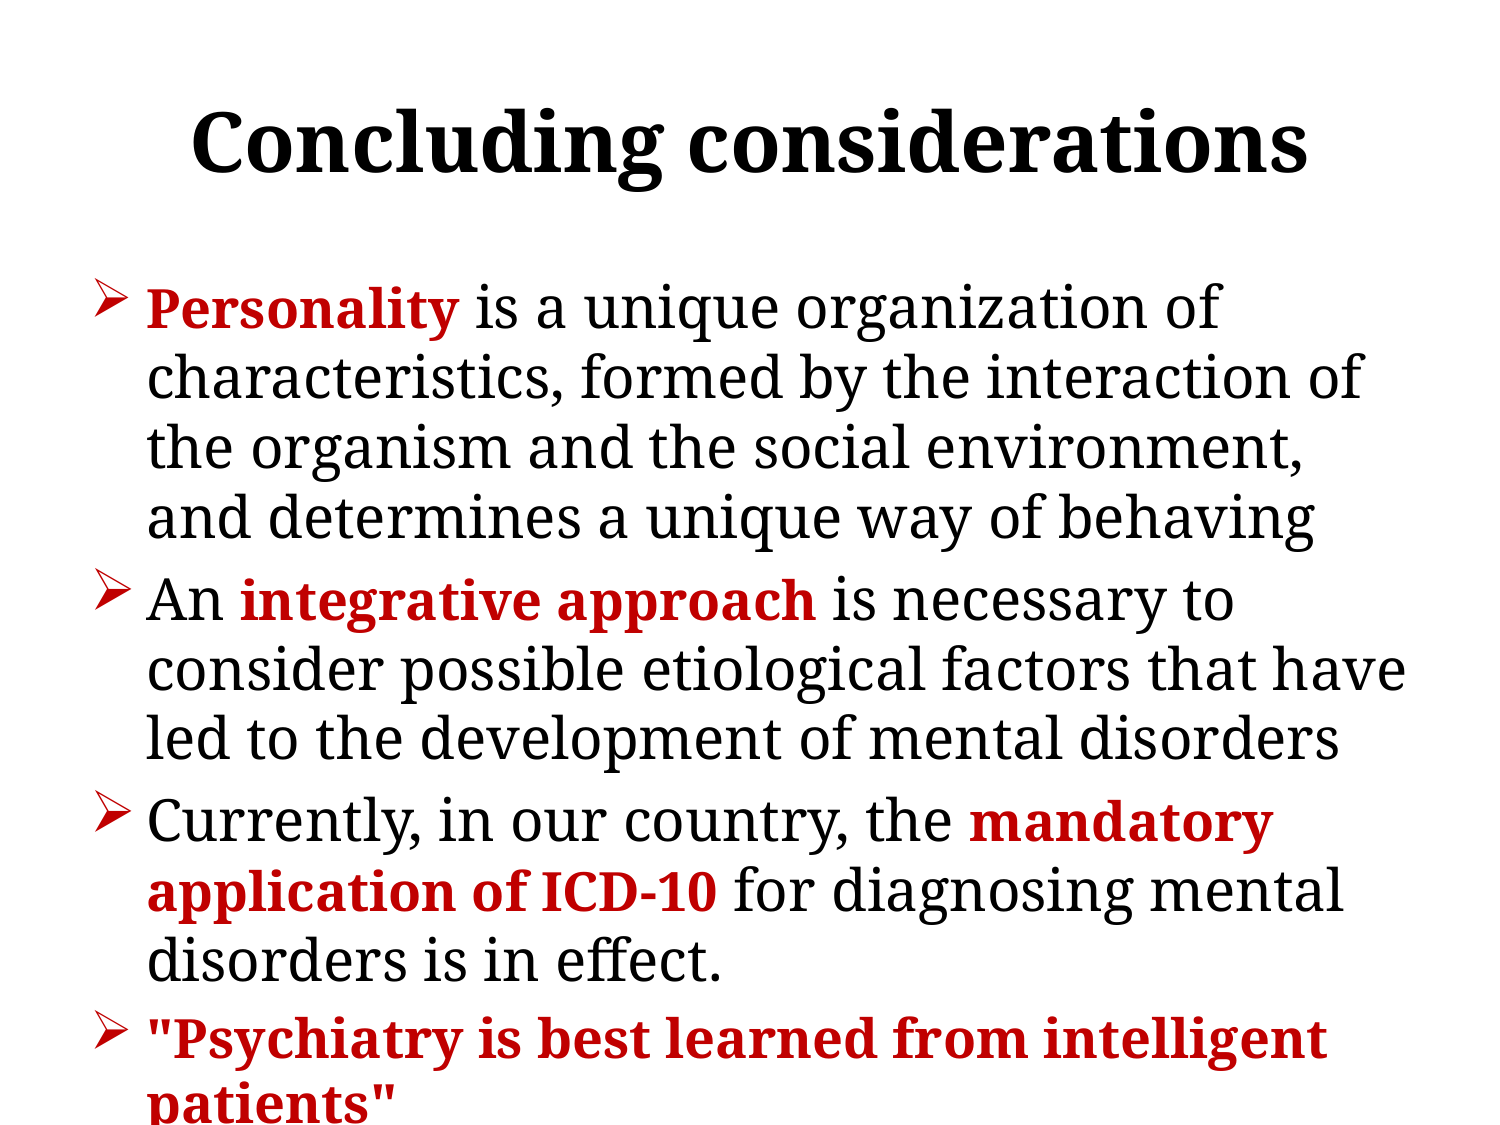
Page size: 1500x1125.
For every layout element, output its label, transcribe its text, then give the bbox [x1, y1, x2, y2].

title Concluding considerations [75, 45, 1425, 233]
list Personality is a unique organization of characteristics, formed by the interaction of the organism and the social environment, and determines a unique way of behaving An integrative approach is necessary to consider possible etiological factors that have led to the development of mental disorders Currently, in our country, the mandatory application of ICD-10 for diagnosing mental disorders is in effect. "Psychiatry is best learned from intelligent patients" [75, 262, 1425, 1005]
